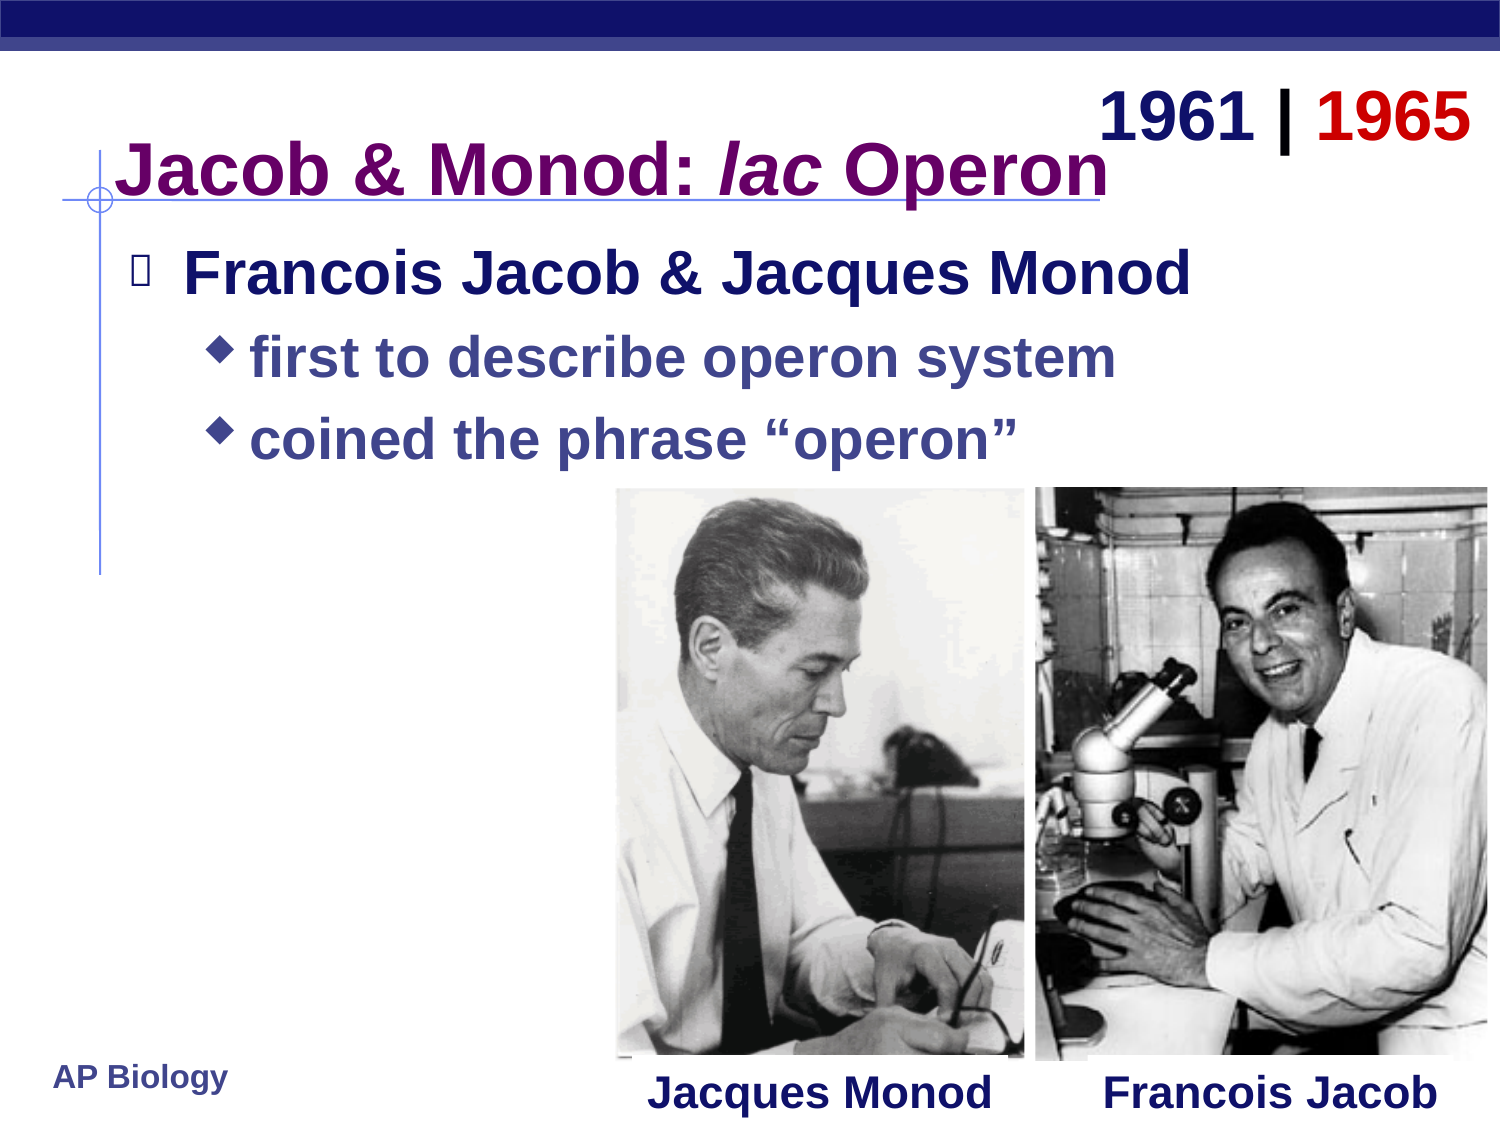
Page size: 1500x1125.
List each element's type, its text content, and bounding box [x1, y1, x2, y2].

picture [614, 487, 1026, 1113]
list Francois Jacob & Jacques Monod first to describe operon system coined the phrase “operon” [112, 224, 1388, 925]
title Jacob & Monod: lac Operon [99, 112, 1375, 238]
text_box 1961 | 1965 [1083, 62, 1487, 163]
text_box Francois Jacob [1087, 1069, 1454, 1125]
text_box Jacques Monod [632, 1121, 1009, 1125]
picture [1035, 487, 1488, 1061]
